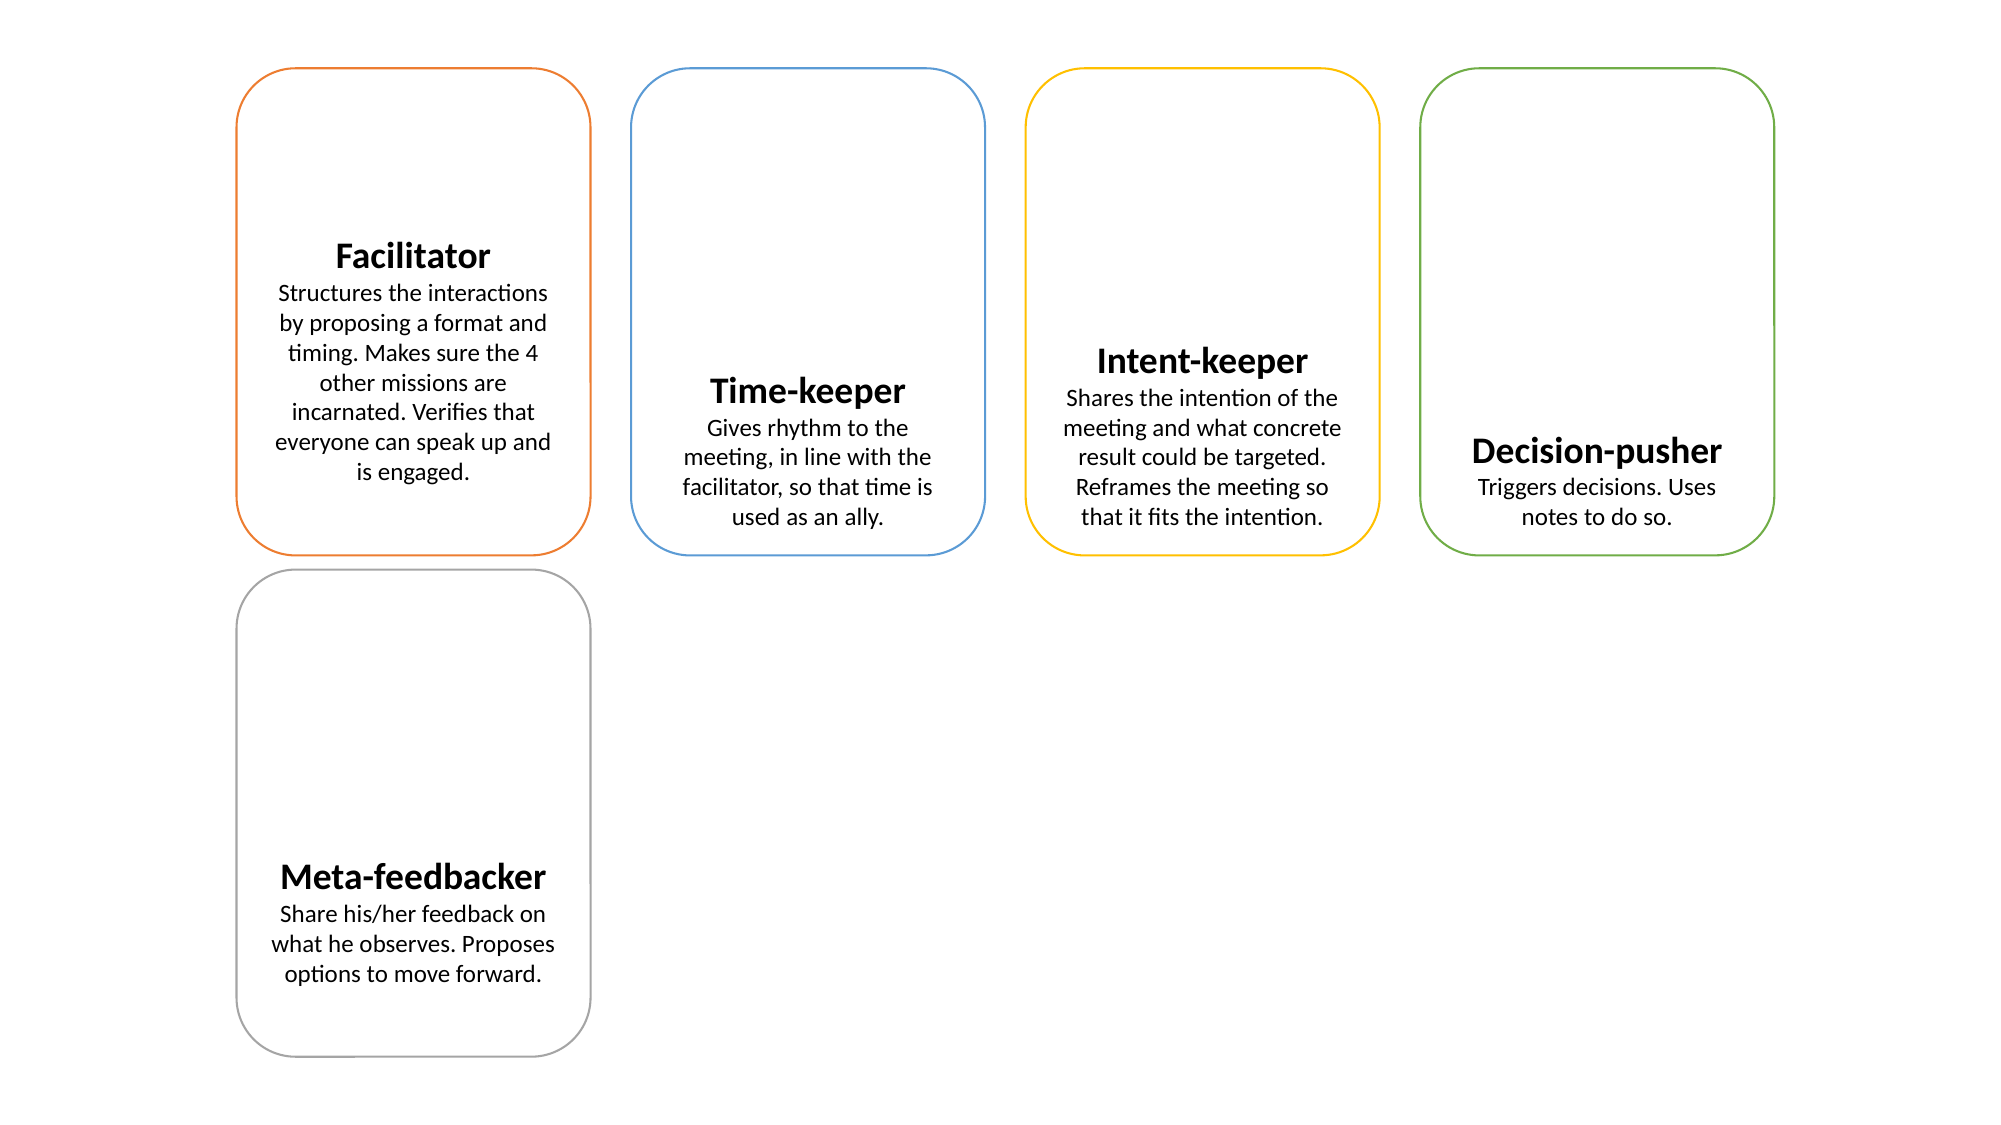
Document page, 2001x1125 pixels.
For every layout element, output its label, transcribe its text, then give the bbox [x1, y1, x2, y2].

text_box Facilitator Structures the interactions by proposing a format and timing. Makes sure the 4 other missions are incarnated. Verifies that everyone can speak up and is engaged. [235, 67, 592, 557]
text_box Intent-keeper Shares the intention of the meeting and what concrete result could be targeted. Reframes the meeting so that it fits the intention. [1024, 67, 1381, 557]
text_box Time-keeper Gives rhythm to the meeting, in line with the facilitator, so that time is used as an ally. [630, 67, 987, 557]
text_box Decision-pusher Triggers decisions. Uses notes to do so. [1419, 67, 1776, 557]
text_box Meta-feedbacker Share his/her feedback on what he observes. Proposes options to move forward. [235, 568, 592, 1058]
